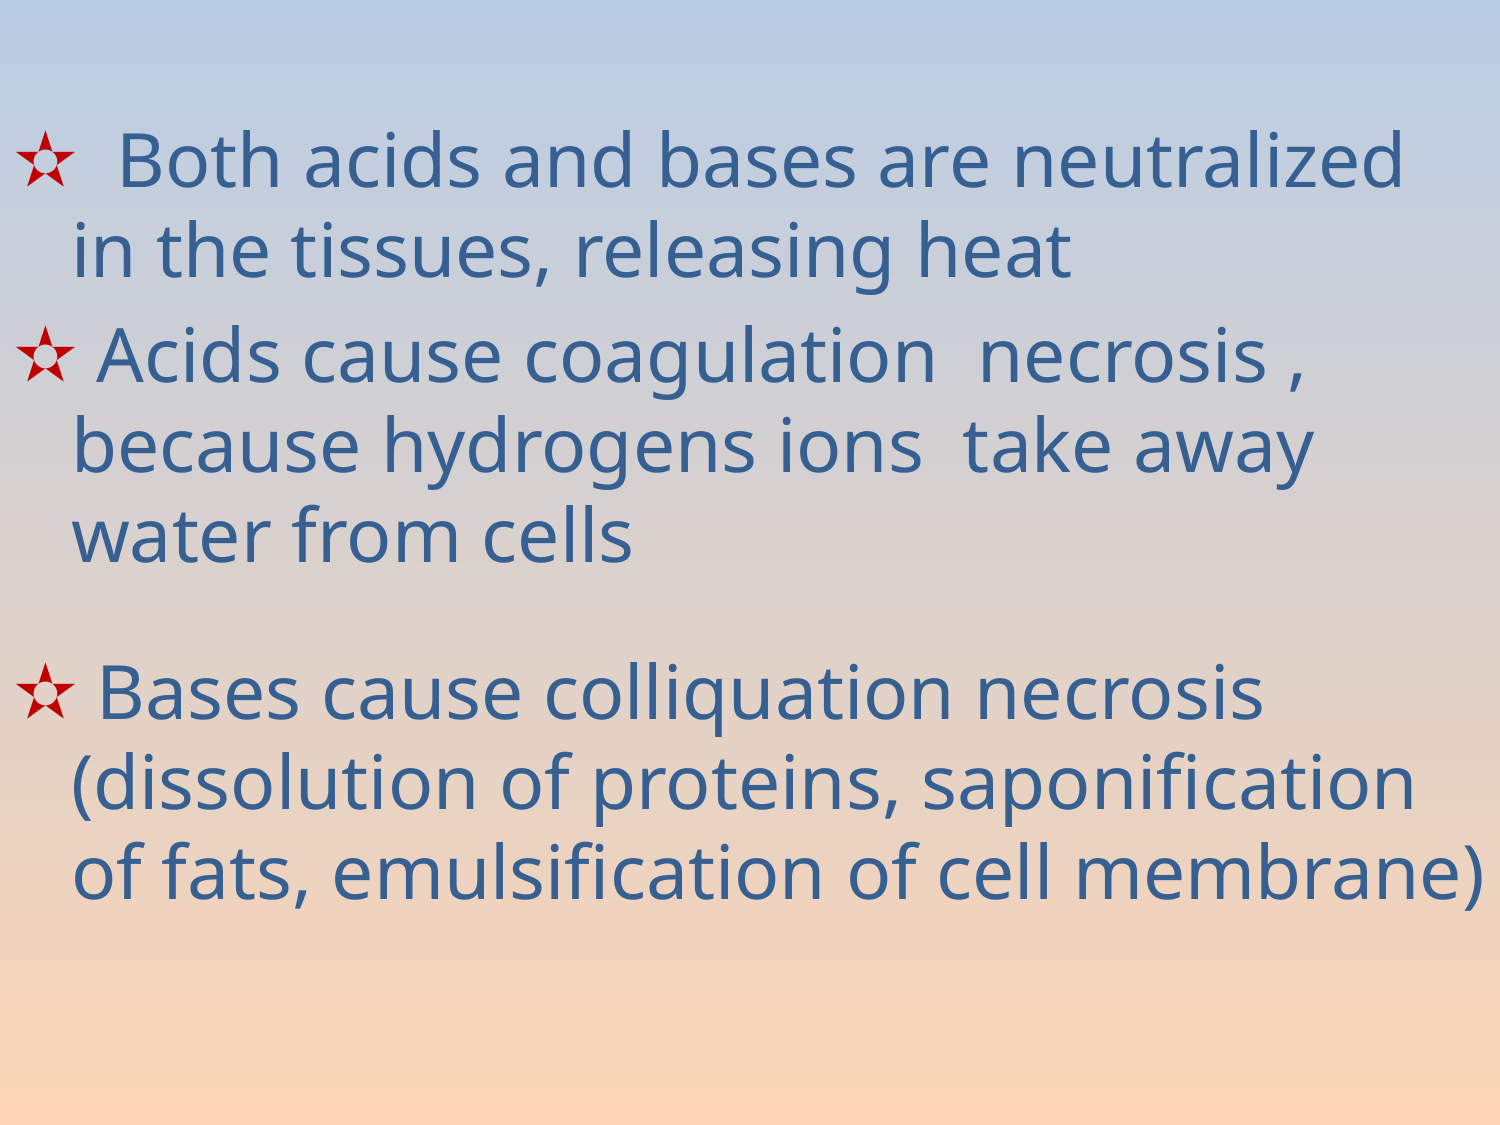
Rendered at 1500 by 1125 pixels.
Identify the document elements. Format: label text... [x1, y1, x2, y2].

text_box Both acids and bases are neutralized in the tissues, releasing heat Acids cause coagulation necrosis , because hydrogens ions take away water from cells Bases cause colliquation necrosis (dissolution of proteins, saponification of fats, emulsification of cell membrane) [0, 0, 1500, 1125]
